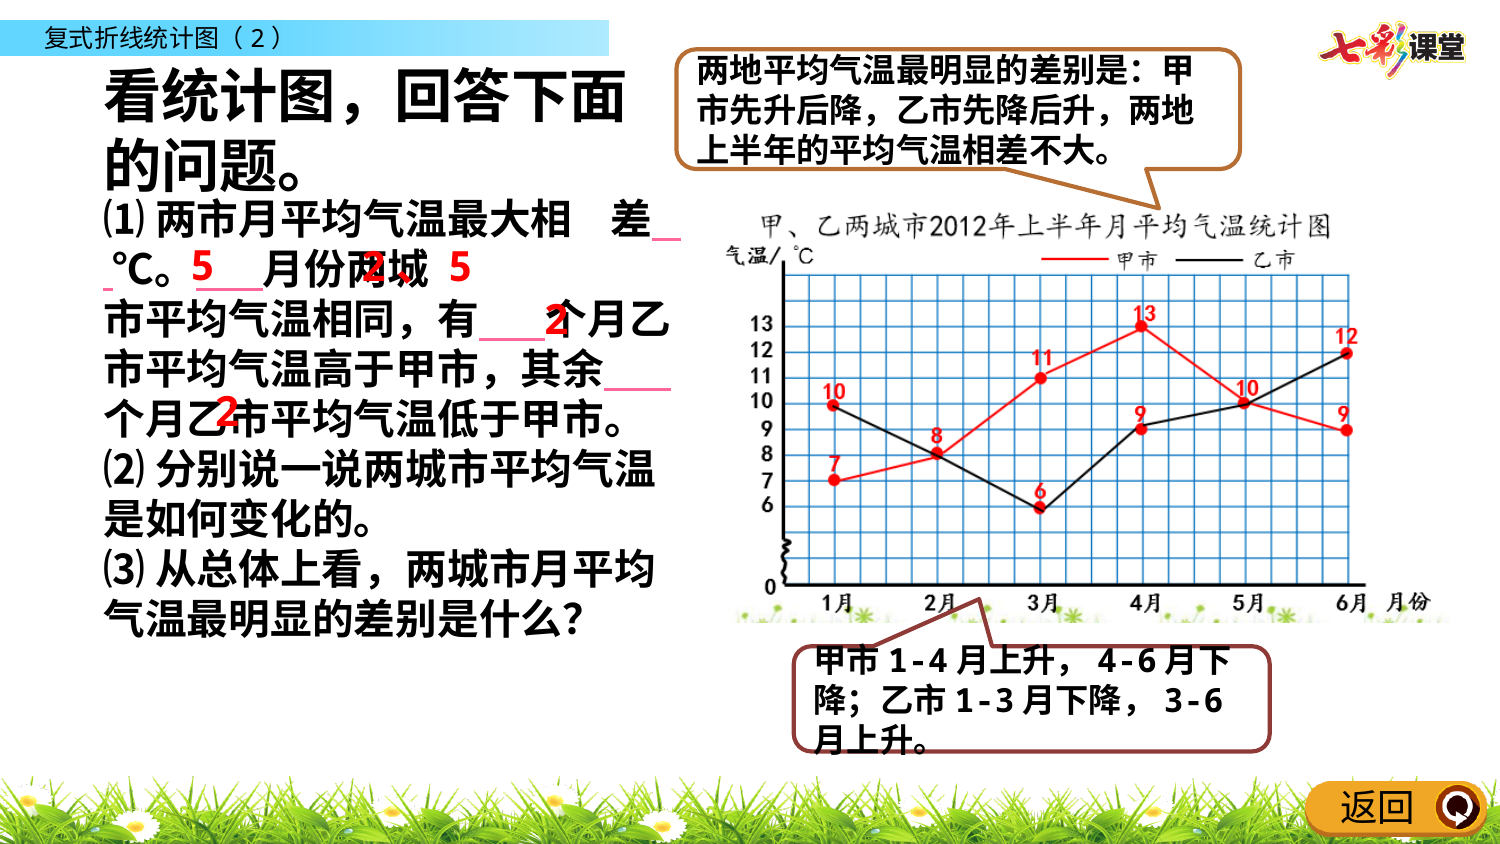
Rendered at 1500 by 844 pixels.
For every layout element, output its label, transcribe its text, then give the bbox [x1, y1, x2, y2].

text_box 2 [199, 377, 268, 443]
picture [1316, 20, 1468, 80]
text_box 看统计图，回答下面的问题。 [88, 52, 697, 185]
text_box ⑴两市月平均气温最大相 差 ℃。 月份两城 市平均气温相同，有 个月乙市平均气温高于甲市，其余 个月乙市平均气温低于甲市。 ⑵分别说一说两城市平均气温是如何变化的。 ⑶从总体上看，两城市月平均气温最明显的差别是什么？ [88, 185, 697, 651]
text_box 5 [175, 231, 244, 297]
text_box 2、5 [346, 232, 494, 297]
picture [696, 198, 1451, 623]
text_box 两地平均气温最明显的差别是：甲市先升后降，乙市先降后升，两地上半年的平均气温相差不大。 [674, 47, 1243, 196]
text_box 甲市1-4月上升，4-6月下降；乙市1-3月下降，3-6月上升。 [791, 632, 1272, 754]
picture [0, 776, 1500, 844]
text_box 2 [529, 285, 598, 350]
